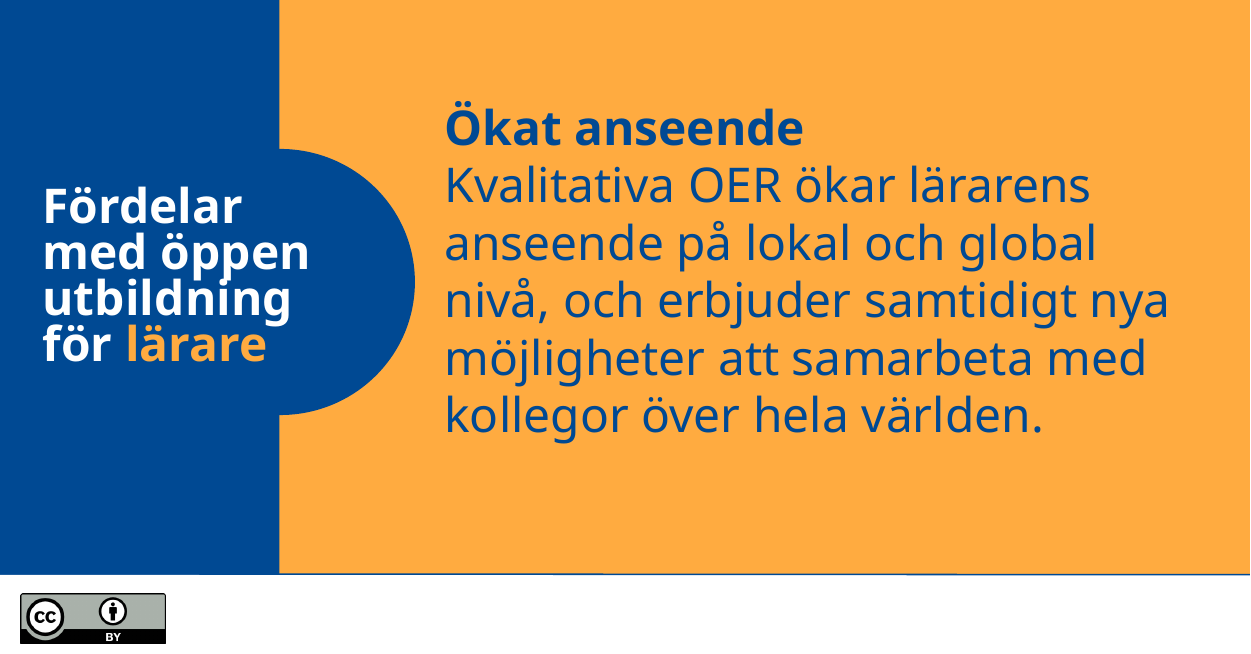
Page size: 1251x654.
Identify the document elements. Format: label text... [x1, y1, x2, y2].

text_box [206, 148, 355, 171]
text_box [0, 0, 280, 573]
text_box Fördelar med öppen utbildning för lärare [27, 171, 368, 386]
text_box [196, 386, 365, 416]
picture [20, 592, 166, 645]
text_box [0, 582, 1250, 654]
text_box Ökat anseende Kvalitativa OER ökar lärarens anseende på lokal och global nivå, och erbjuder samtidigt nya möjligheter att samarbeta med kollegor över hela världen. [429, 82, 1230, 458]
text_box [368, 181, 415, 383]
